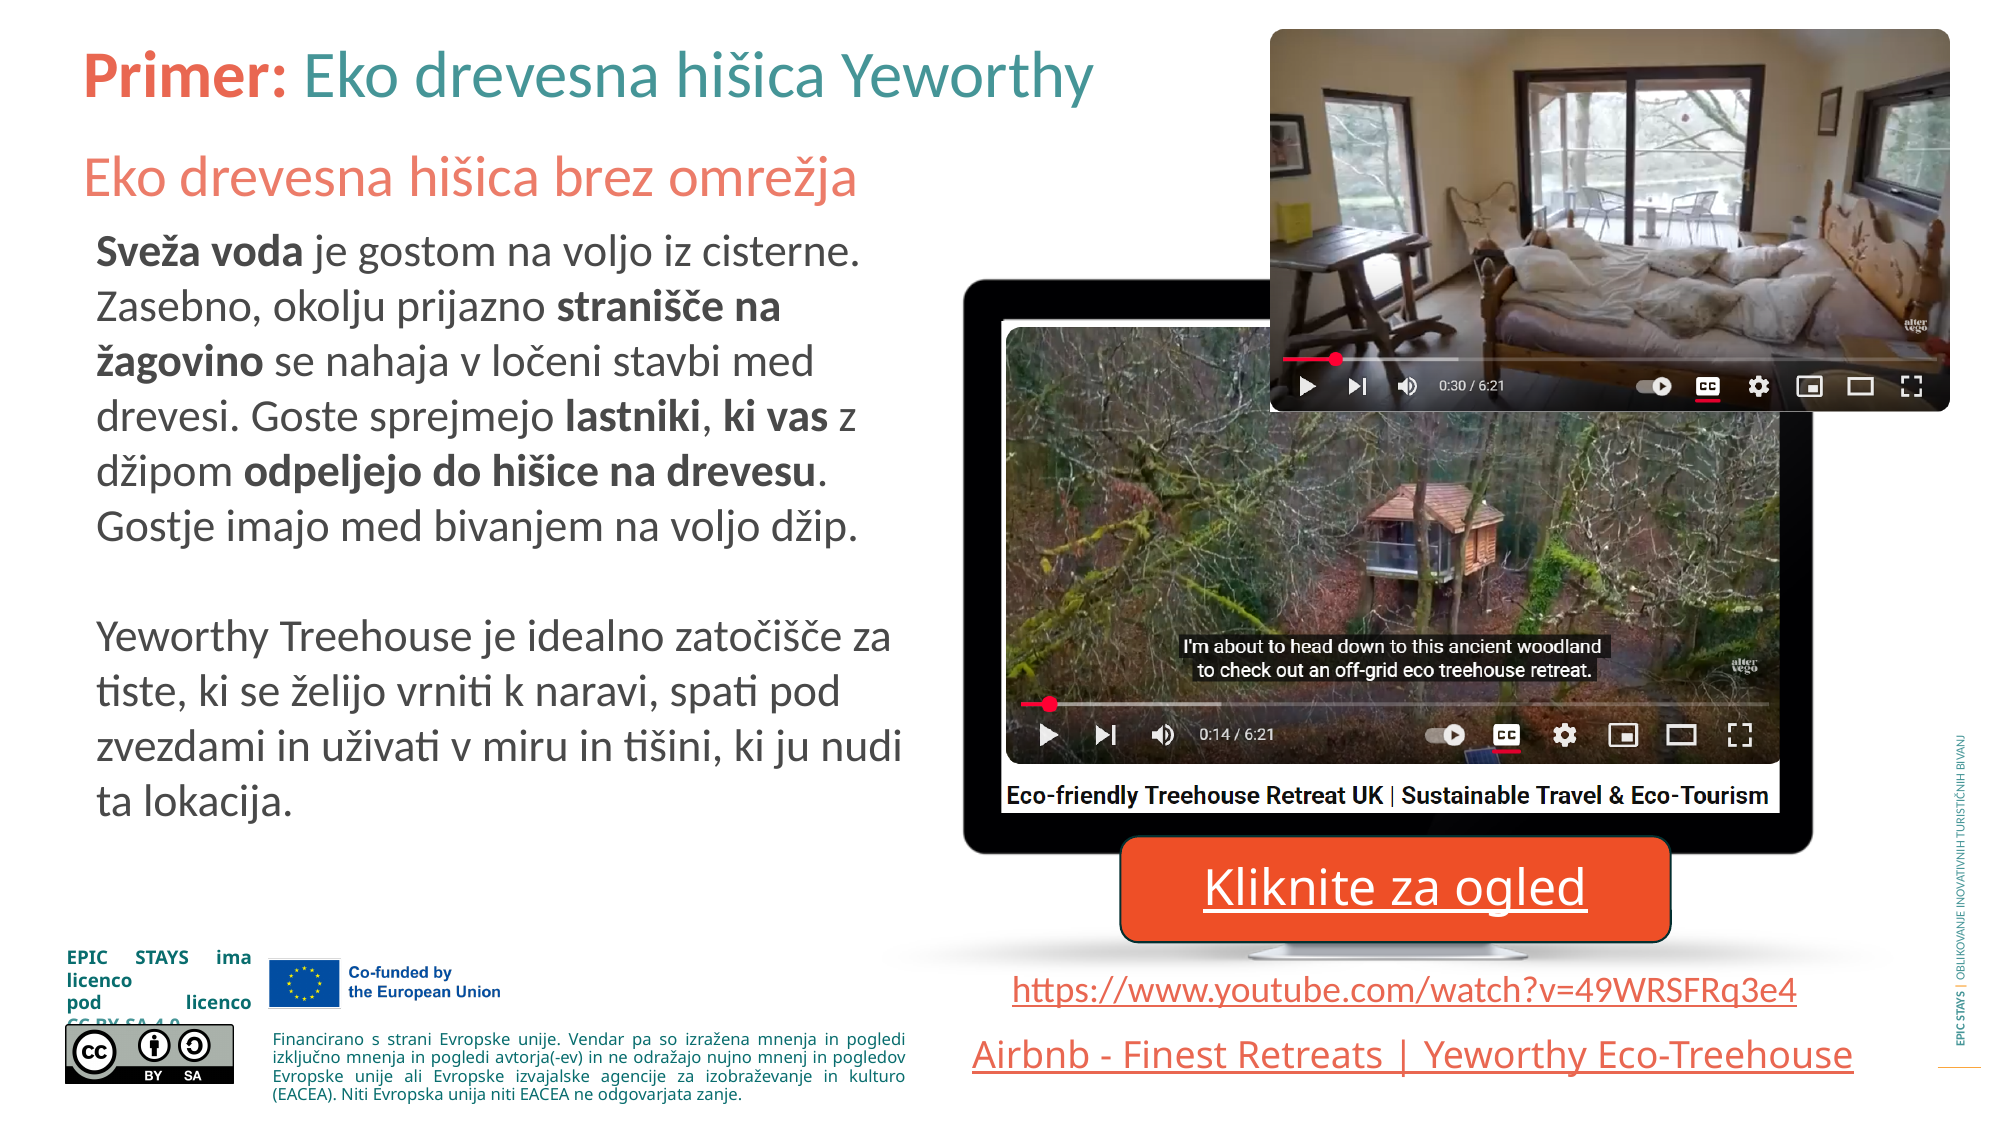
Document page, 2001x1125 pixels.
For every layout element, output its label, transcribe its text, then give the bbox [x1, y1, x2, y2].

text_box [51, 961, 267, 1084]
list Primer: Eko drevesna hišica Yeworthy [68, 23, 1271, 155]
text_box Kliknite za ogled [1119, 835, 1672, 944]
picture [266, 957, 518, 1010]
text_box Financirano s strani Evropske unije. Vendar pa so izražena mnenja in pogledi izključno mnenja in pogledi avtorja(-ev) in ne odražajo nujno mnenj in pogledov Evropske unije ali Evropske izvajalske agencije za izobraževanje in kulturo (EACEA). Niti Evropska unija niti EACEA ne odgovarjata zanje. [257, 1023, 922, 1112]
list Eko drevesna hišica brez omrežja [68, 130, 1203, 263]
text_box Airbnb - Finest Retreats | Yeworthy Eco-Treehouse [922, 1023, 1913, 1090]
picture [843, 29, 1958, 1024]
text_box https://www.youtube.com/watch?v=49WRSFRq3e4 [997, 957, 1998, 1017]
list Sveža voda je gostom na voljo iz cisterne. Zasebno, okolju prijazno stranišče na žagovino se nahaja v ločeni stavbi med drevesi. Goste sprejmejo lastniki, ki vas z džipom odpeljejo do hišice na drevesu. Gostje imajo med bivanjem na voljo džip. Yeworthy Treehouse je idealno zatočišče za tiste, ki se želijo vrniti k naravi, spati pod zvezdami in uživati v miru in tišini, ki ju nudi ta lokacija. [81, 263, 957, 787]
